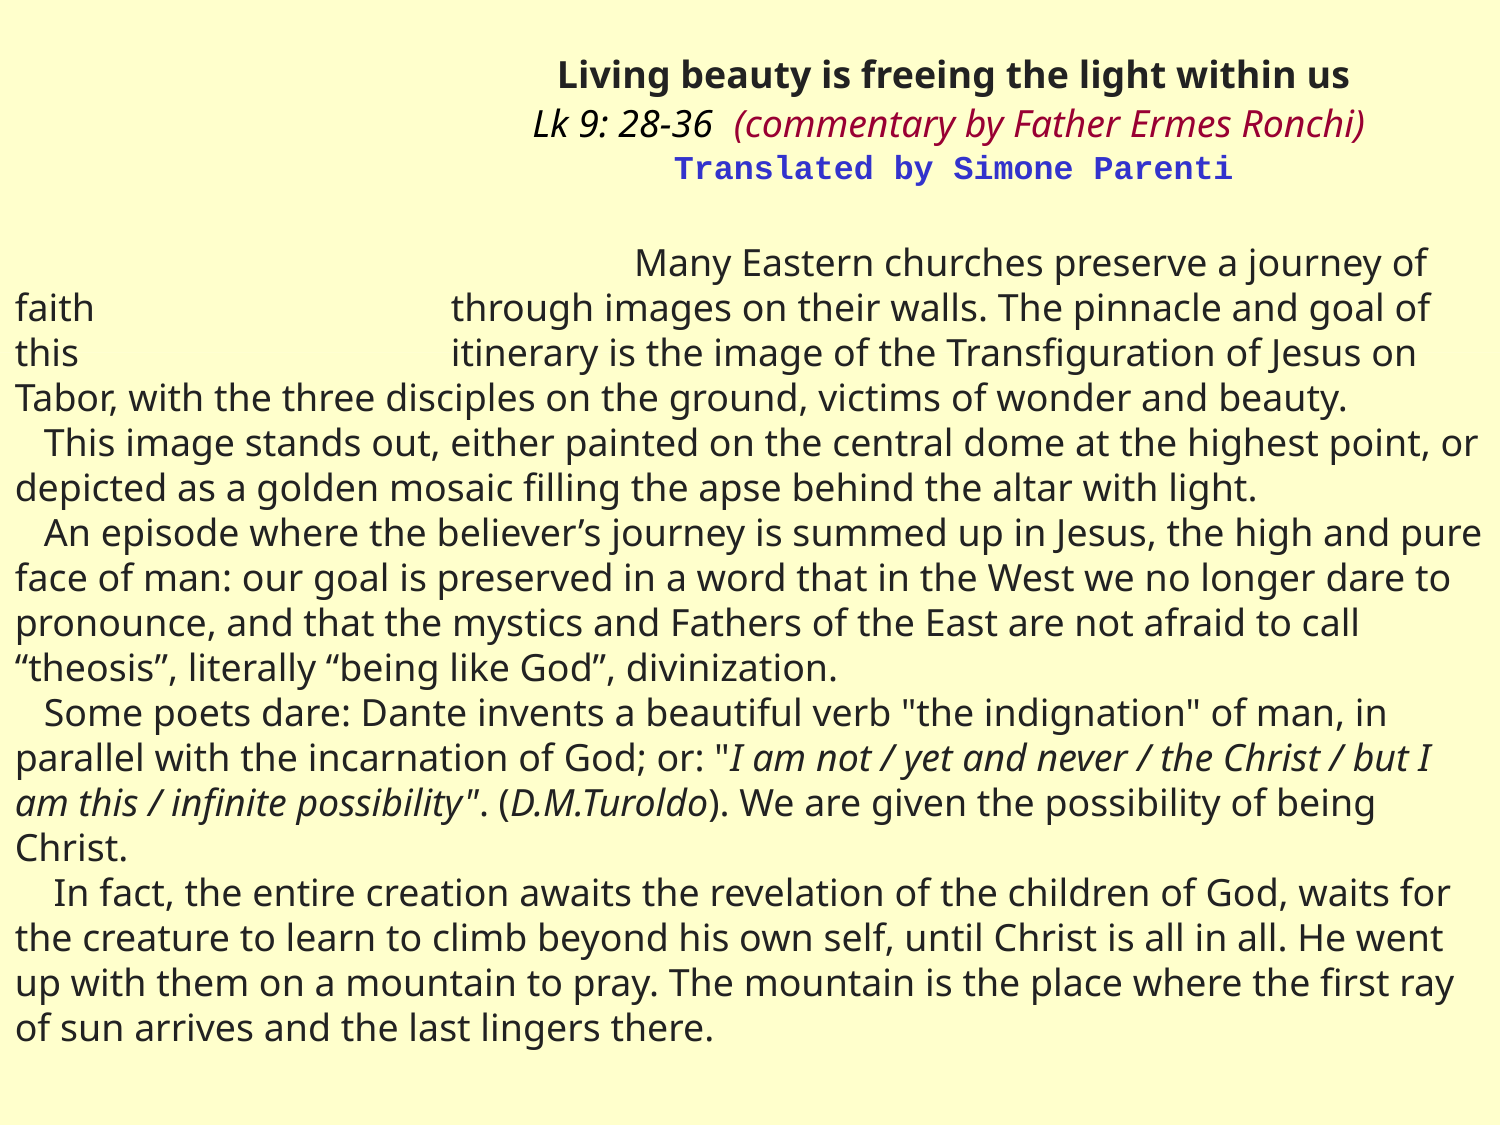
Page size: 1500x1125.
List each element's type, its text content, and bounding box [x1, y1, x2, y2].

text_box Living beauty is freeing the light within us Lk 9: 28-36 (commentary by Father Ermes Ronchi) Translated by Simone Parenti [360, 43, 1500, 194]
text_box Many Eastern churches preserve a journey of faith through images on their walls. The pinnacle and goal of this itinerary is the image of the Transfiguration of Jesus on Tabor, with the three disciples on the ground, victims of wonder and beauty. This image stands out, either painted on the central dome at the highest point, or depicted as a golden mosaic filling the apse behind the altar with light. An episode where the believer’s journey is summed up in Jesus, the high and pure face of man: our goal is preserved in a word that in the West we no longer dare to pronounce, and that the mystics and Fathers of the East are not afraid to call “theosis”, literally “being like God”, divinization. Some poets dare: Dante invents a beautiful verb "the indignation" of man, in parallel with the incarnation of God; or: "I am not / yet and never / the Christ / but I am this / infinite possibility". (D.M.Turoldo). We are given the possibility of being Christ. In fact, the entire creation awaits the revelation of the children of God, waits for the creature to learn to climb beyond his own self, until Christ is all in all. He went up with them on a mountain to pray. The mountain is the place where the first ray of sun arrives and the last lingers there. [0, 231, 1500, 1057]
